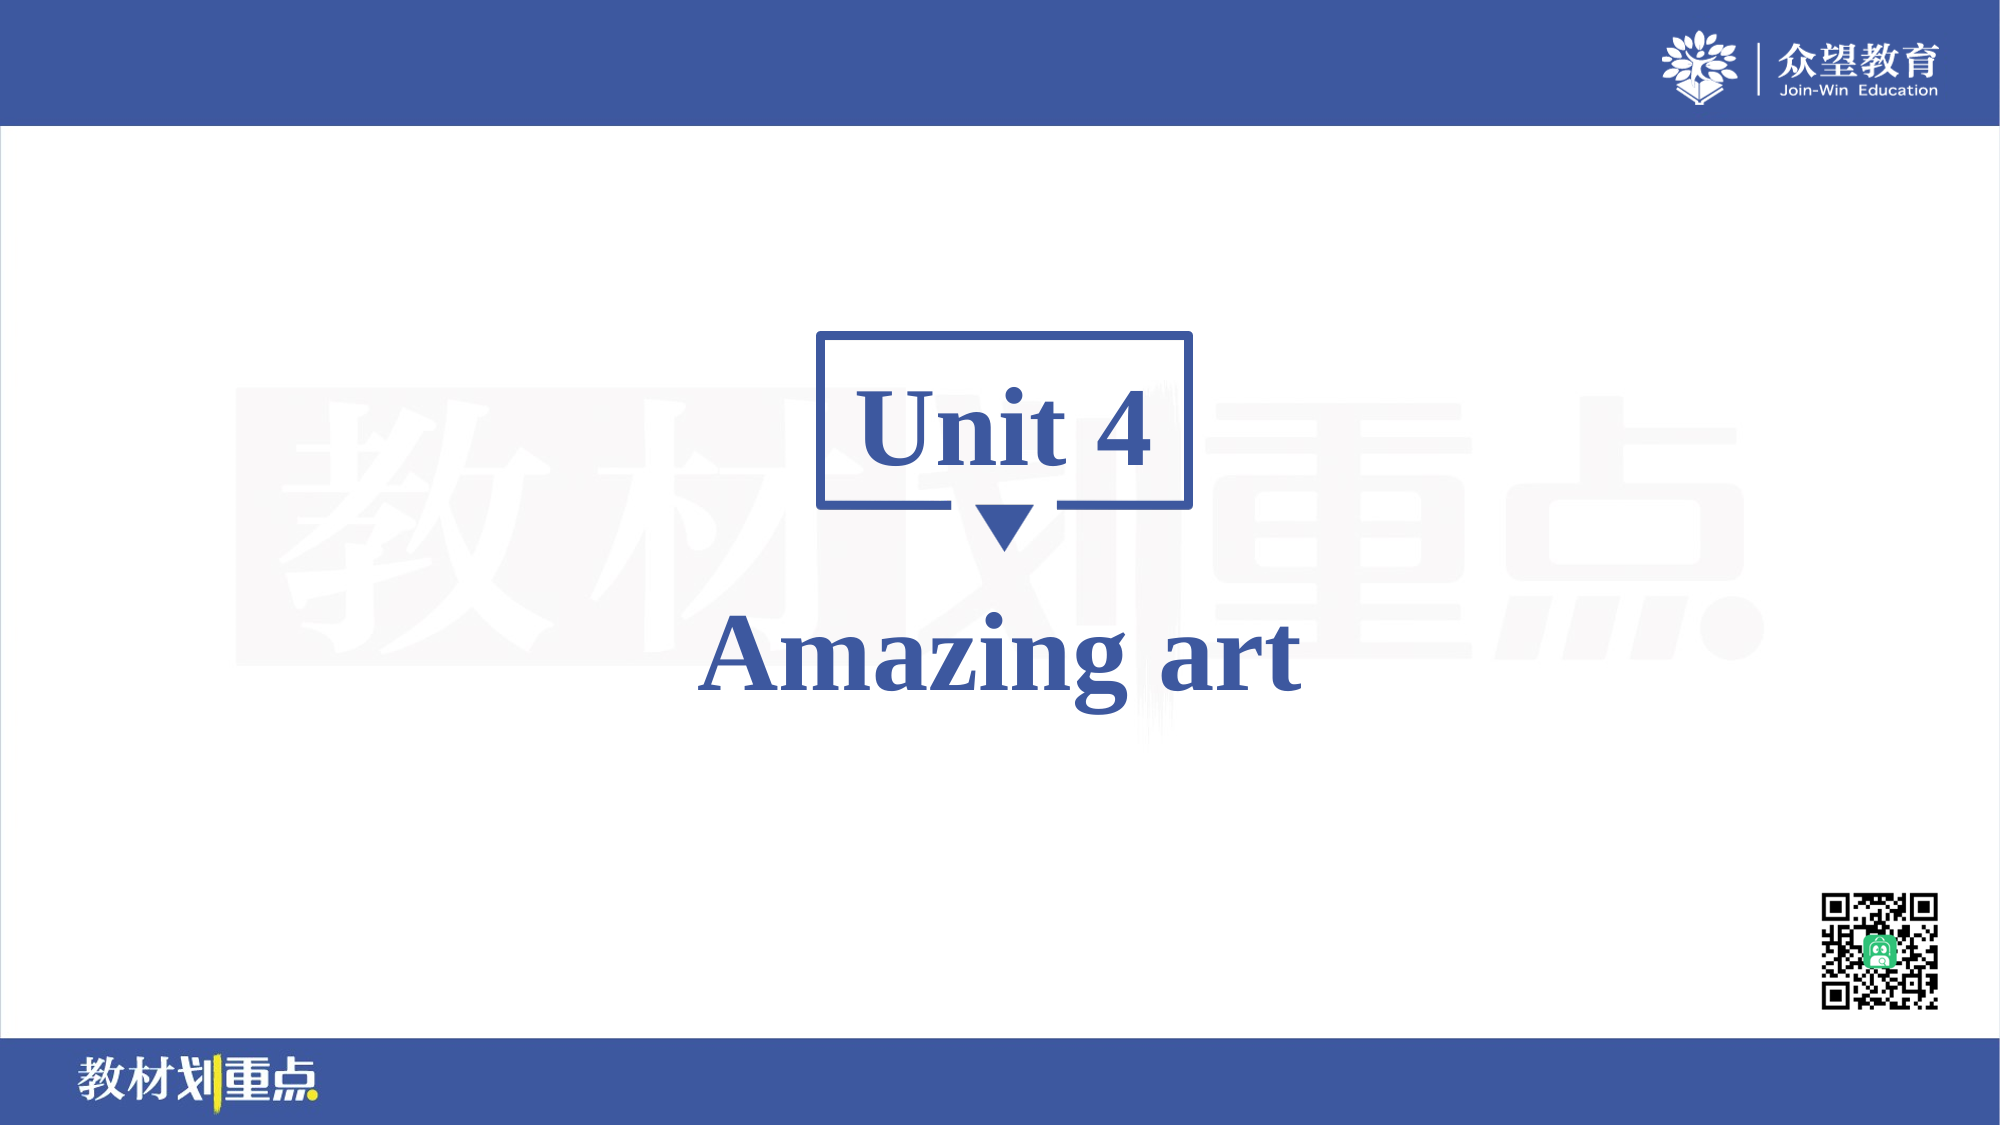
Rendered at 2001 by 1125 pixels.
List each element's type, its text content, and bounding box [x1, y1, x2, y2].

picture [0, 822, 2000, 1125]
text_box Amazing art [0, 572, 2000, 822]
picture [0, 0, 2000, 572]
text_box Unit 4 [814, 341, 1193, 495]
